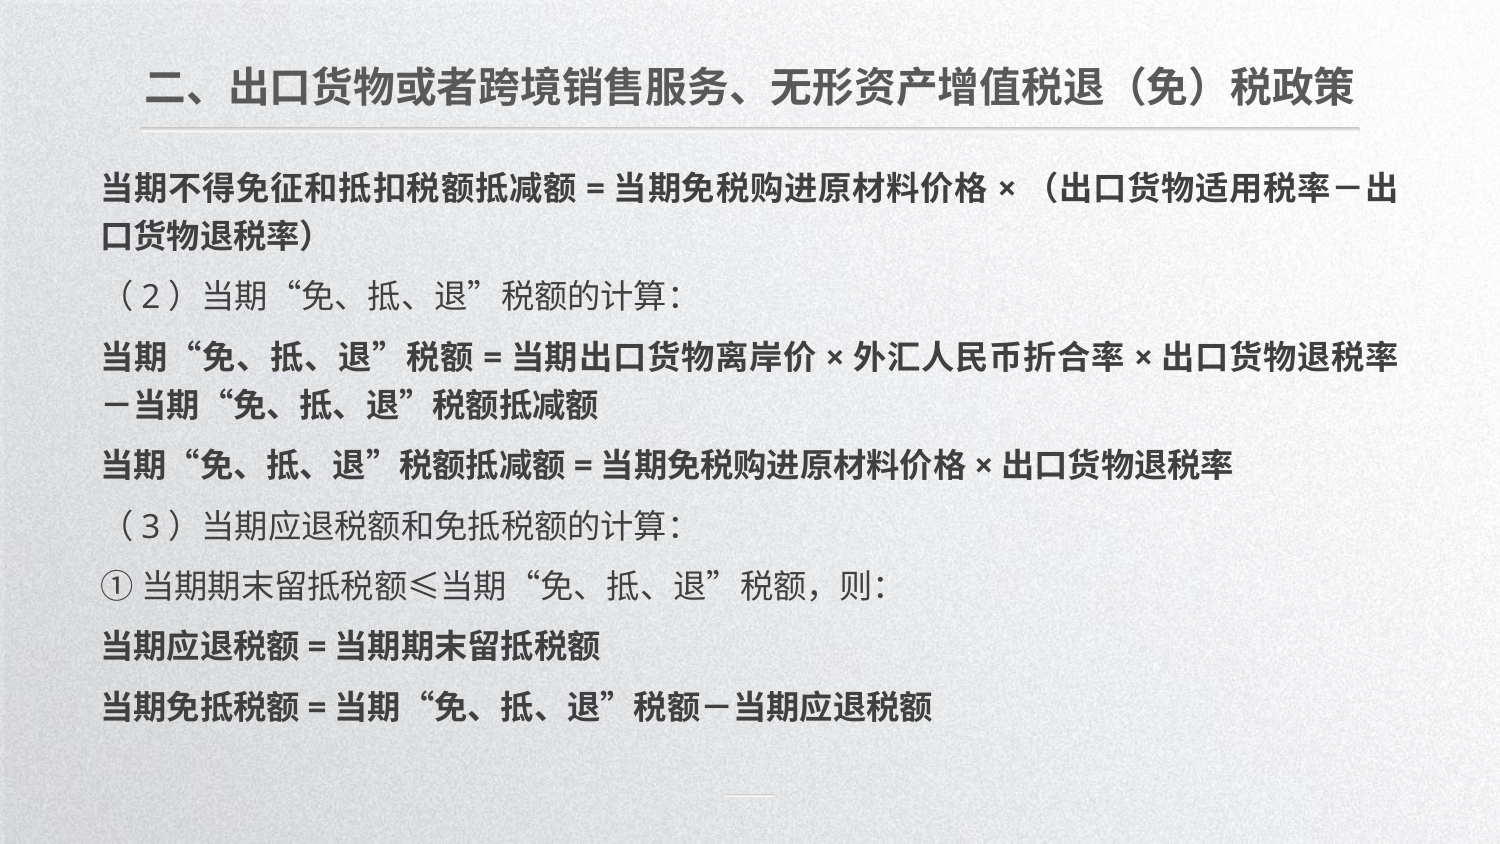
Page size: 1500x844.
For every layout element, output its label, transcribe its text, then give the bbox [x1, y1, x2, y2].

text_box 当期不得免征和抵扣税额抵减额=当期免税购进原材料价格×（出口货物适用税率－出口货物退税率） （2）当期“免、抵、退”税额的计算： 当期“免、抵、退”税额=当期出口货物离岸价×外汇人民币折合率×出口货物退税率－当期“免、抵、退”税额抵减额 当期“免、抵、退”税额抵减额=当期免税购进原材料价格×出口货物退税率 （3）当期应退税额和免抵税额的计算： ①当期期末留抵税额≤当期“免、抵、退”税额，则： 当期应退税额=当期期末留抵税额 当期免抵税额=当期“免、抵、退”税额－当期应退税额 [100, 159, 1400, 787]
picture [0, 0, 1500, 844]
text_box 二、出口货物或者跨境销售服务、无形资产增值税退（免）税政策 [109, 55, 1391, 117]
